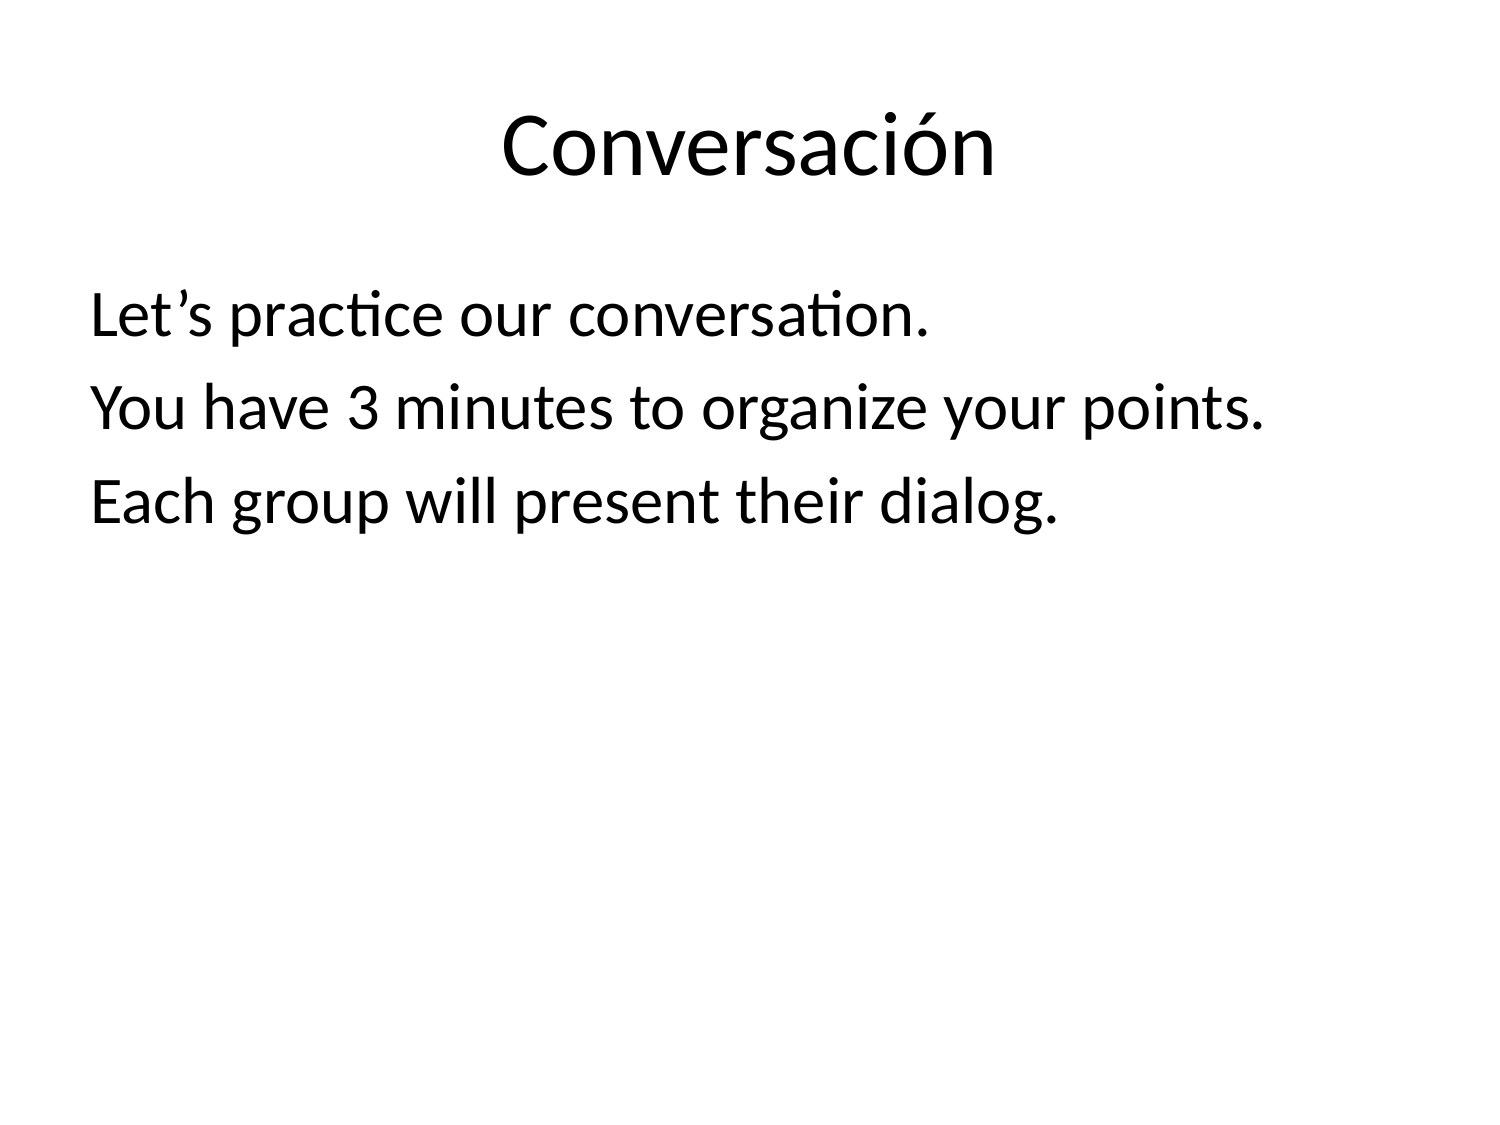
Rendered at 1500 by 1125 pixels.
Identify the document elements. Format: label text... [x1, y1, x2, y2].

list Let’s practice our conversation. You have 3 minutes to organize your points. Each group will present their dialog. [75, 262, 1425, 1005]
title Conversación [75, 45, 1425, 233]
